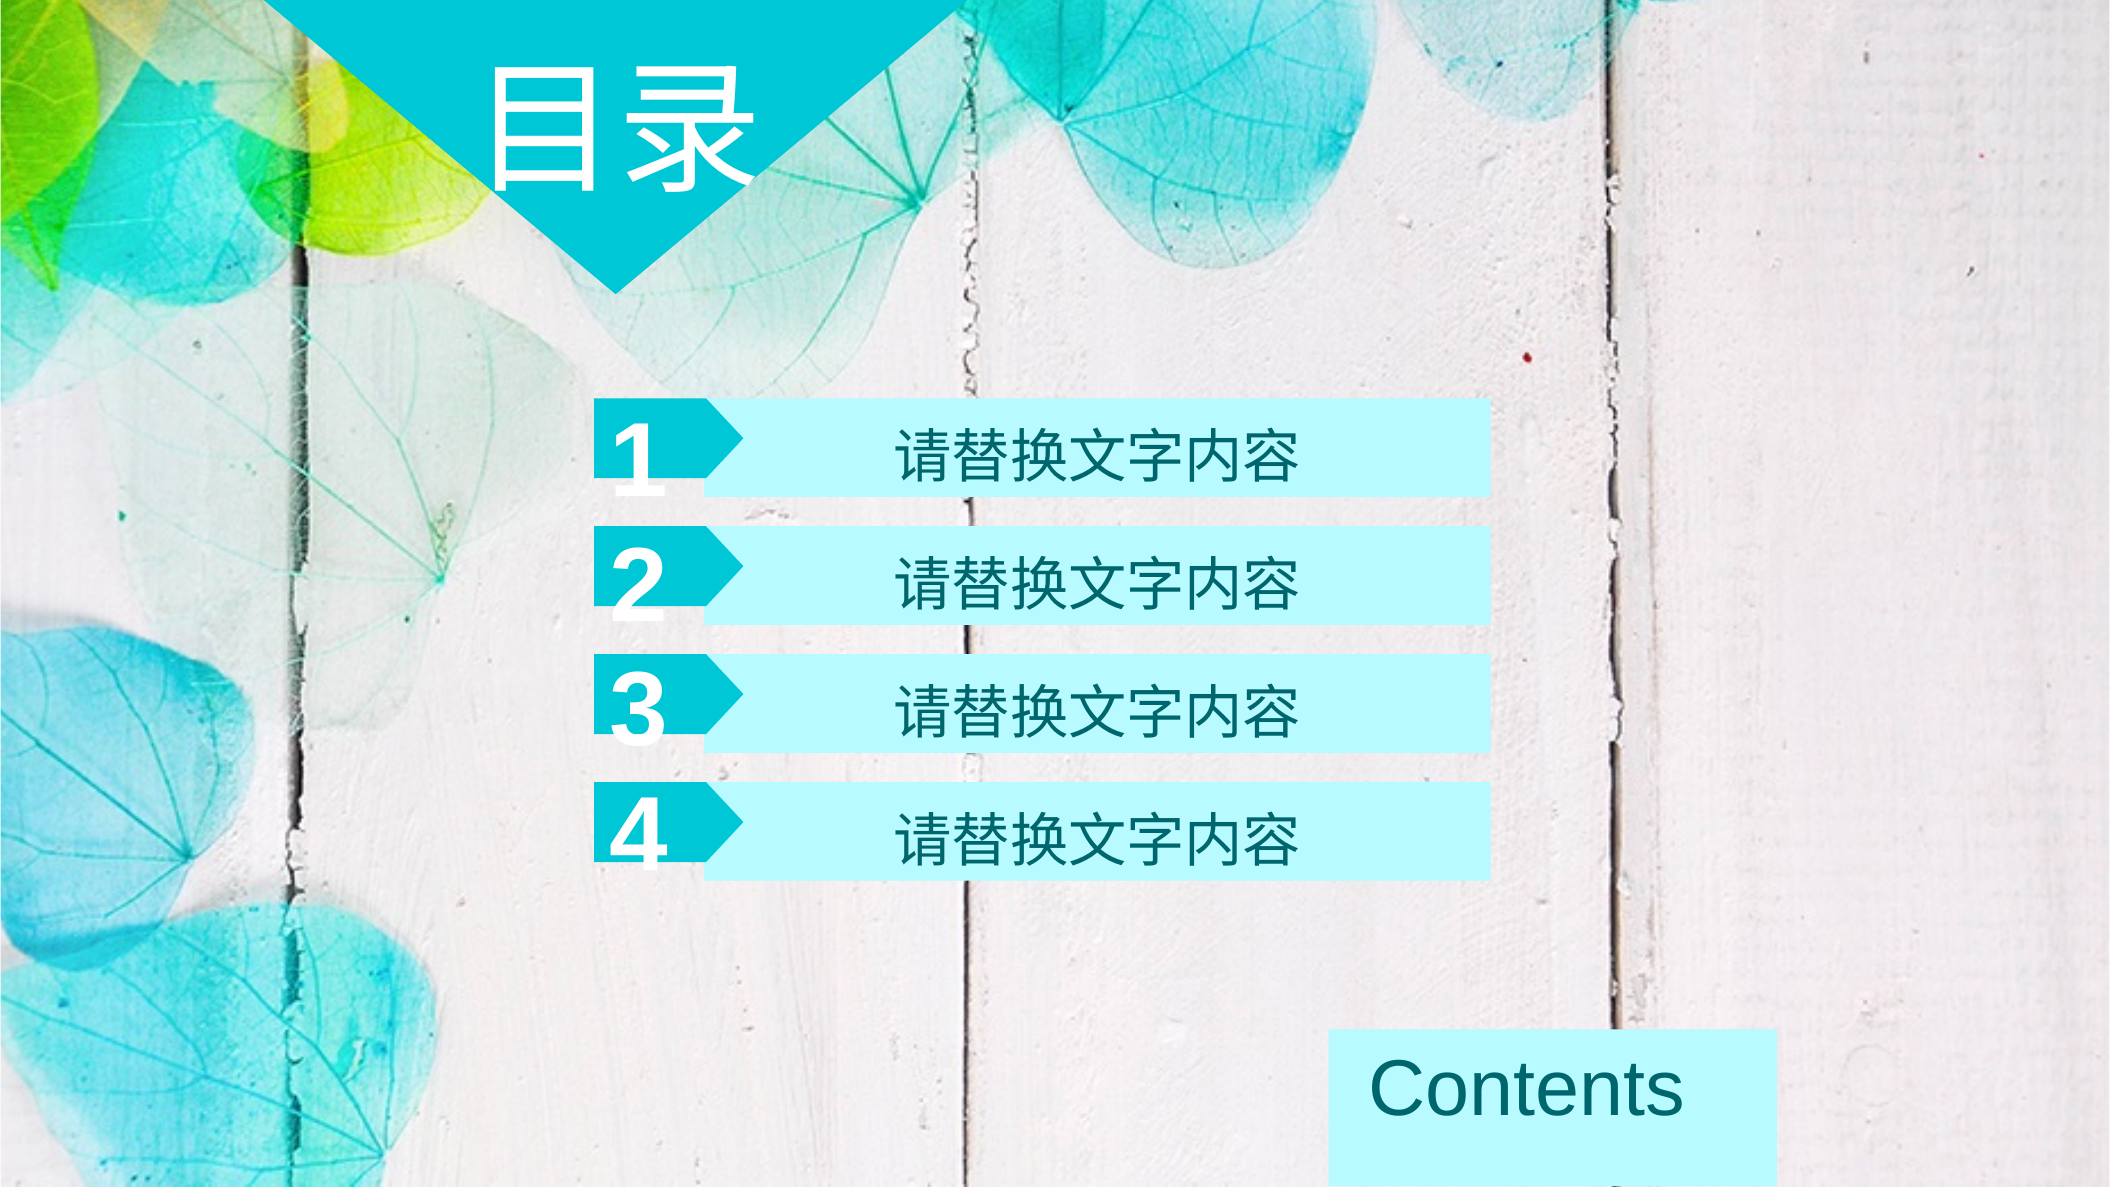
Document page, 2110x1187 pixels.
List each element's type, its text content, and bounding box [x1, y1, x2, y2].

text_box 4 [594, 757, 683, 899]
text_box [263, 0, 968, 162]
text_box 请替换文字内容 [704, 654, 1491, 753]
text_box [683, 654, 744, 735]
text_box [683, 398, 744, 479]
text_box 1 [594, 383, 683, 508]
text_box [683, 526, 744, 607]
text_box [683, 782, 744, 863]
text_box [1328, 1029, 1777, 1187]
text_box 3 [594, 632, 683, 757]
picture [0, 0, 2110, 1187]
text_box 请替换文字内容 [704, 398, 1491, 497]
text_box 请替换文字内容 [704, 526, 1491, 625]
text_box Contents [1353, 1029, 1749, 1139]
text_box 2 [594, 508, 683, 632]
text_box 目录 [457, 27, 778, 217]
text_box [523, 217, 708, 295]
text_box 请替换文字内容 [704, 782, 1491, 881]
